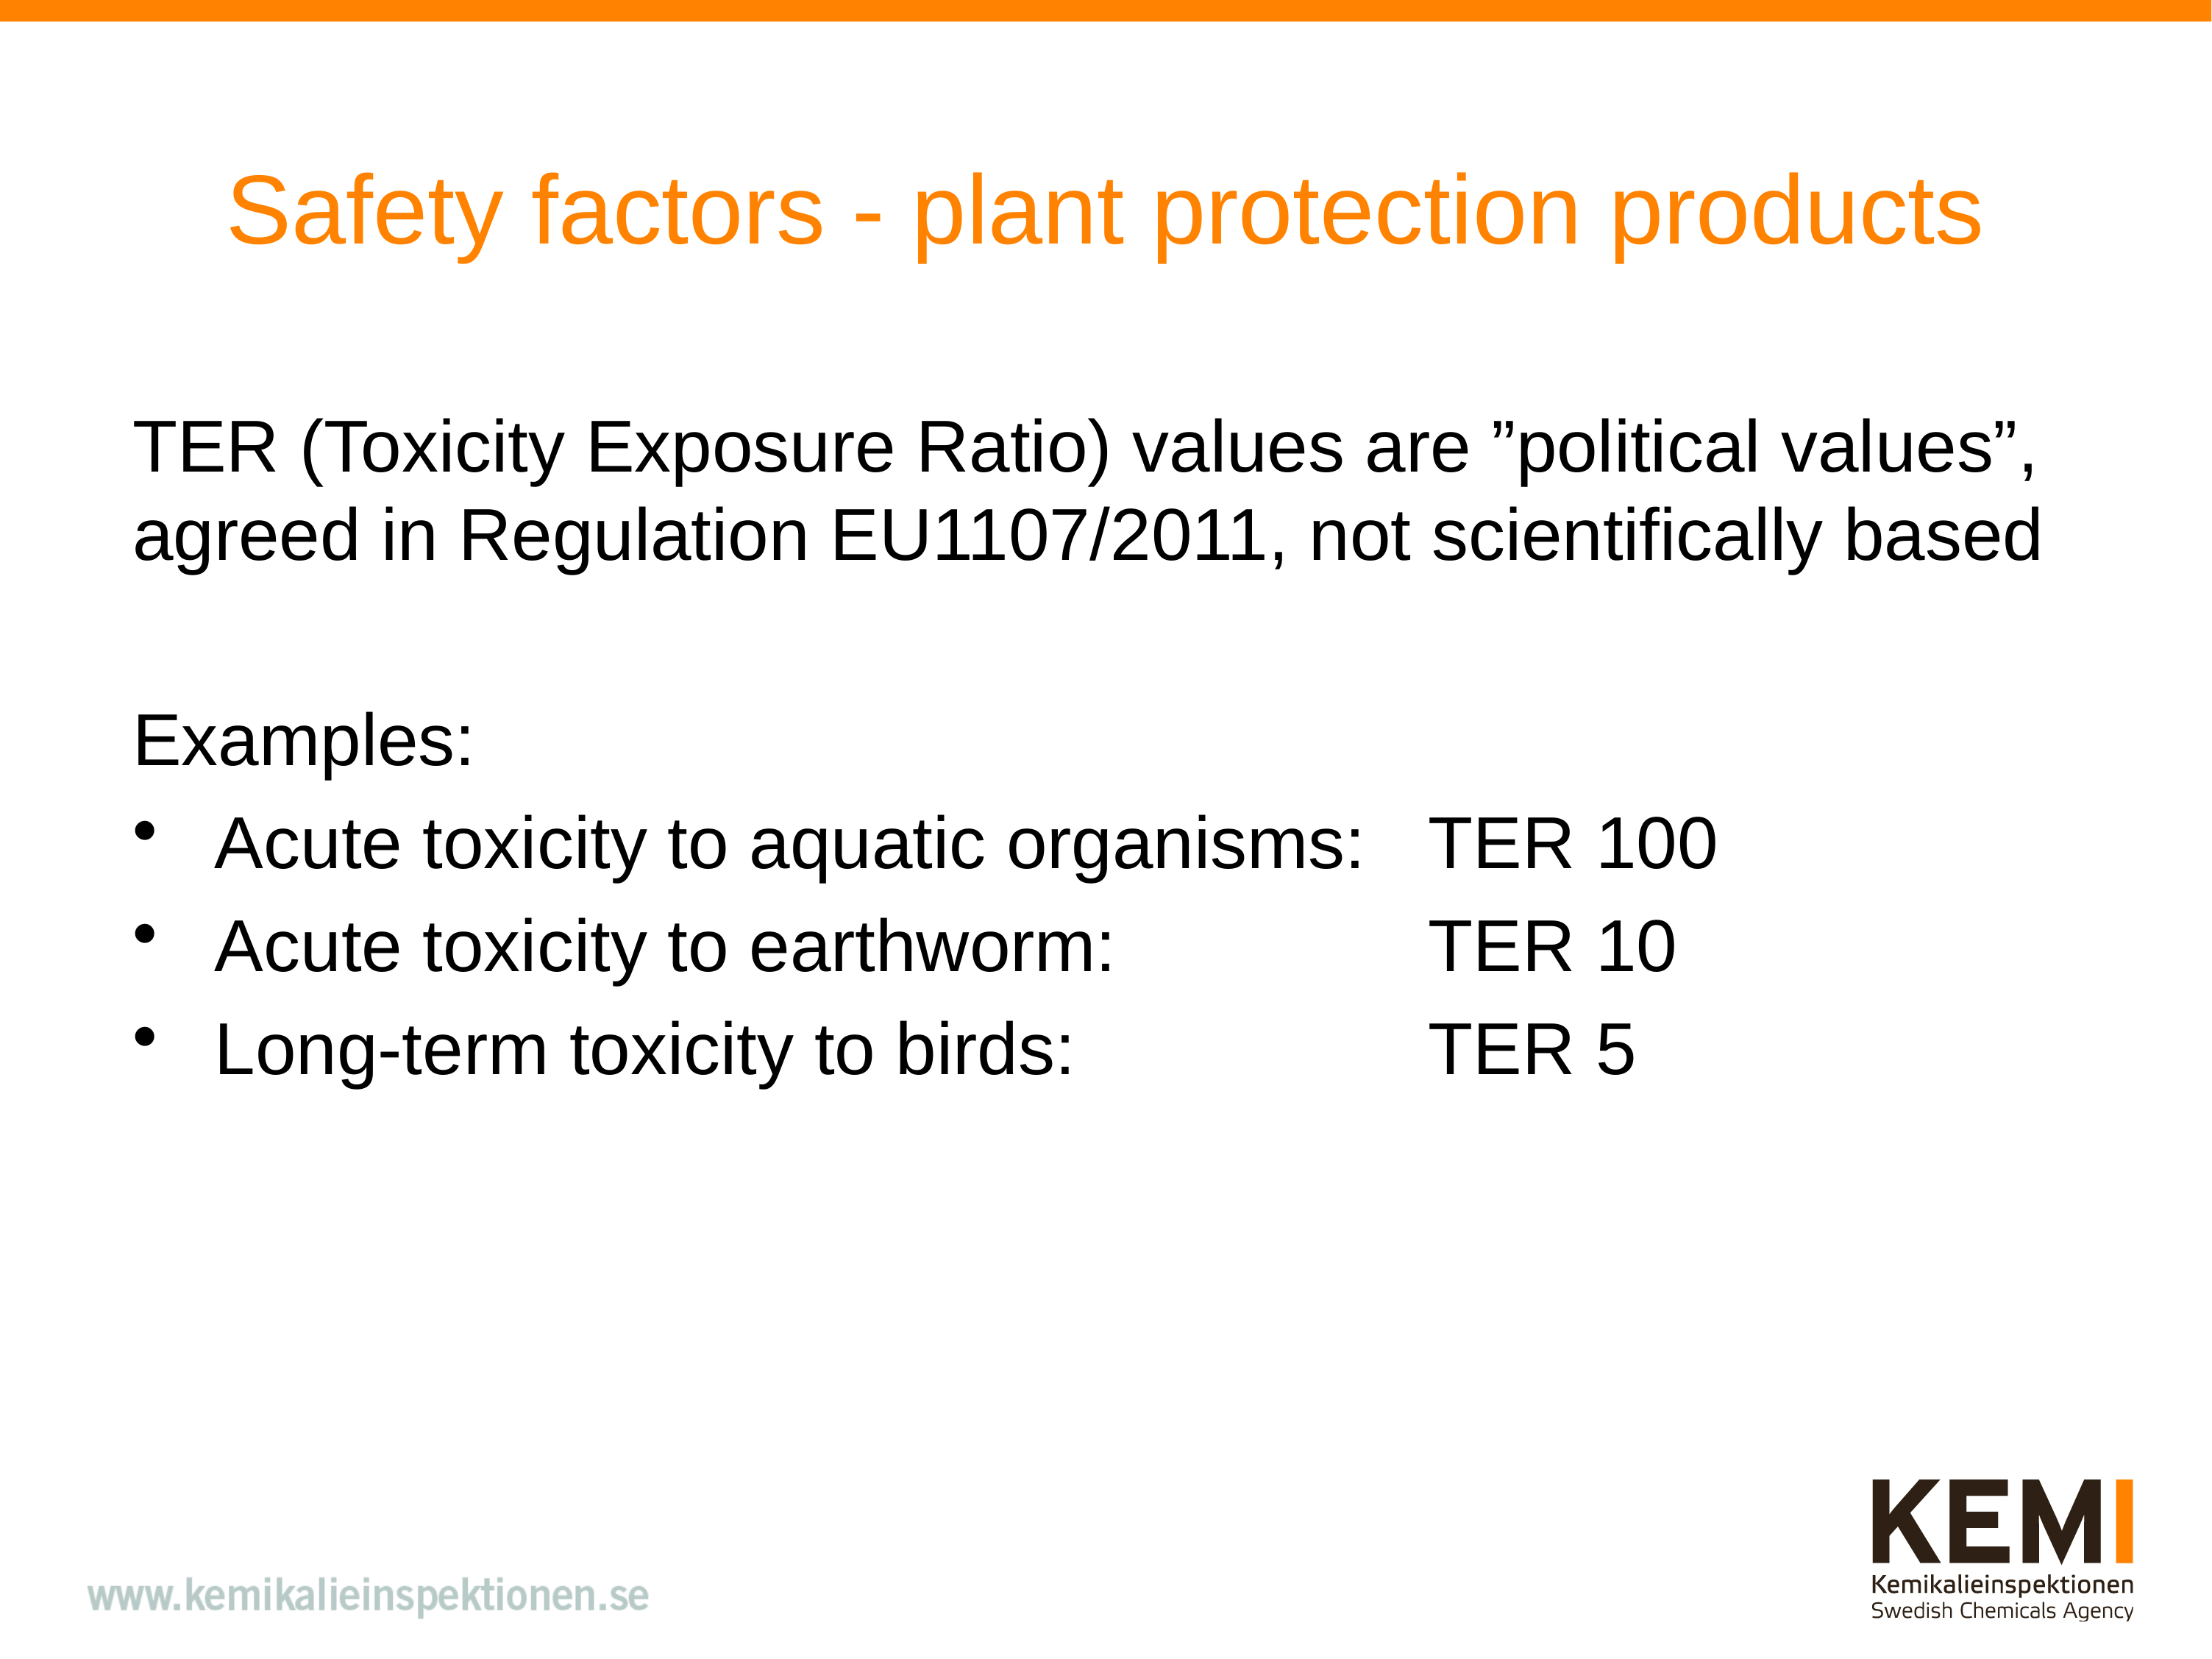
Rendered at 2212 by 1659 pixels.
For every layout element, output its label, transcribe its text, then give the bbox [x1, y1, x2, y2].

picture [87, 1573, 652, 1621]
text_box [1124, 387, 2101, 1446]
title Safety factors - plant protection products [110, 66, 2101, 344]
list TER (Toxicity Exposure Ratio) values are ”political values”, agreed in Regulation EU1107/2011, not scientifically based Examples: Acute toxicity to aquatic organisms: TER 100 Acute toxicity to earthworm: TER 10 Long-term toxicity to birds: TER 5 [110, 387, 2101, 1482]
picture [1872, 1479, 2133, 1621]
